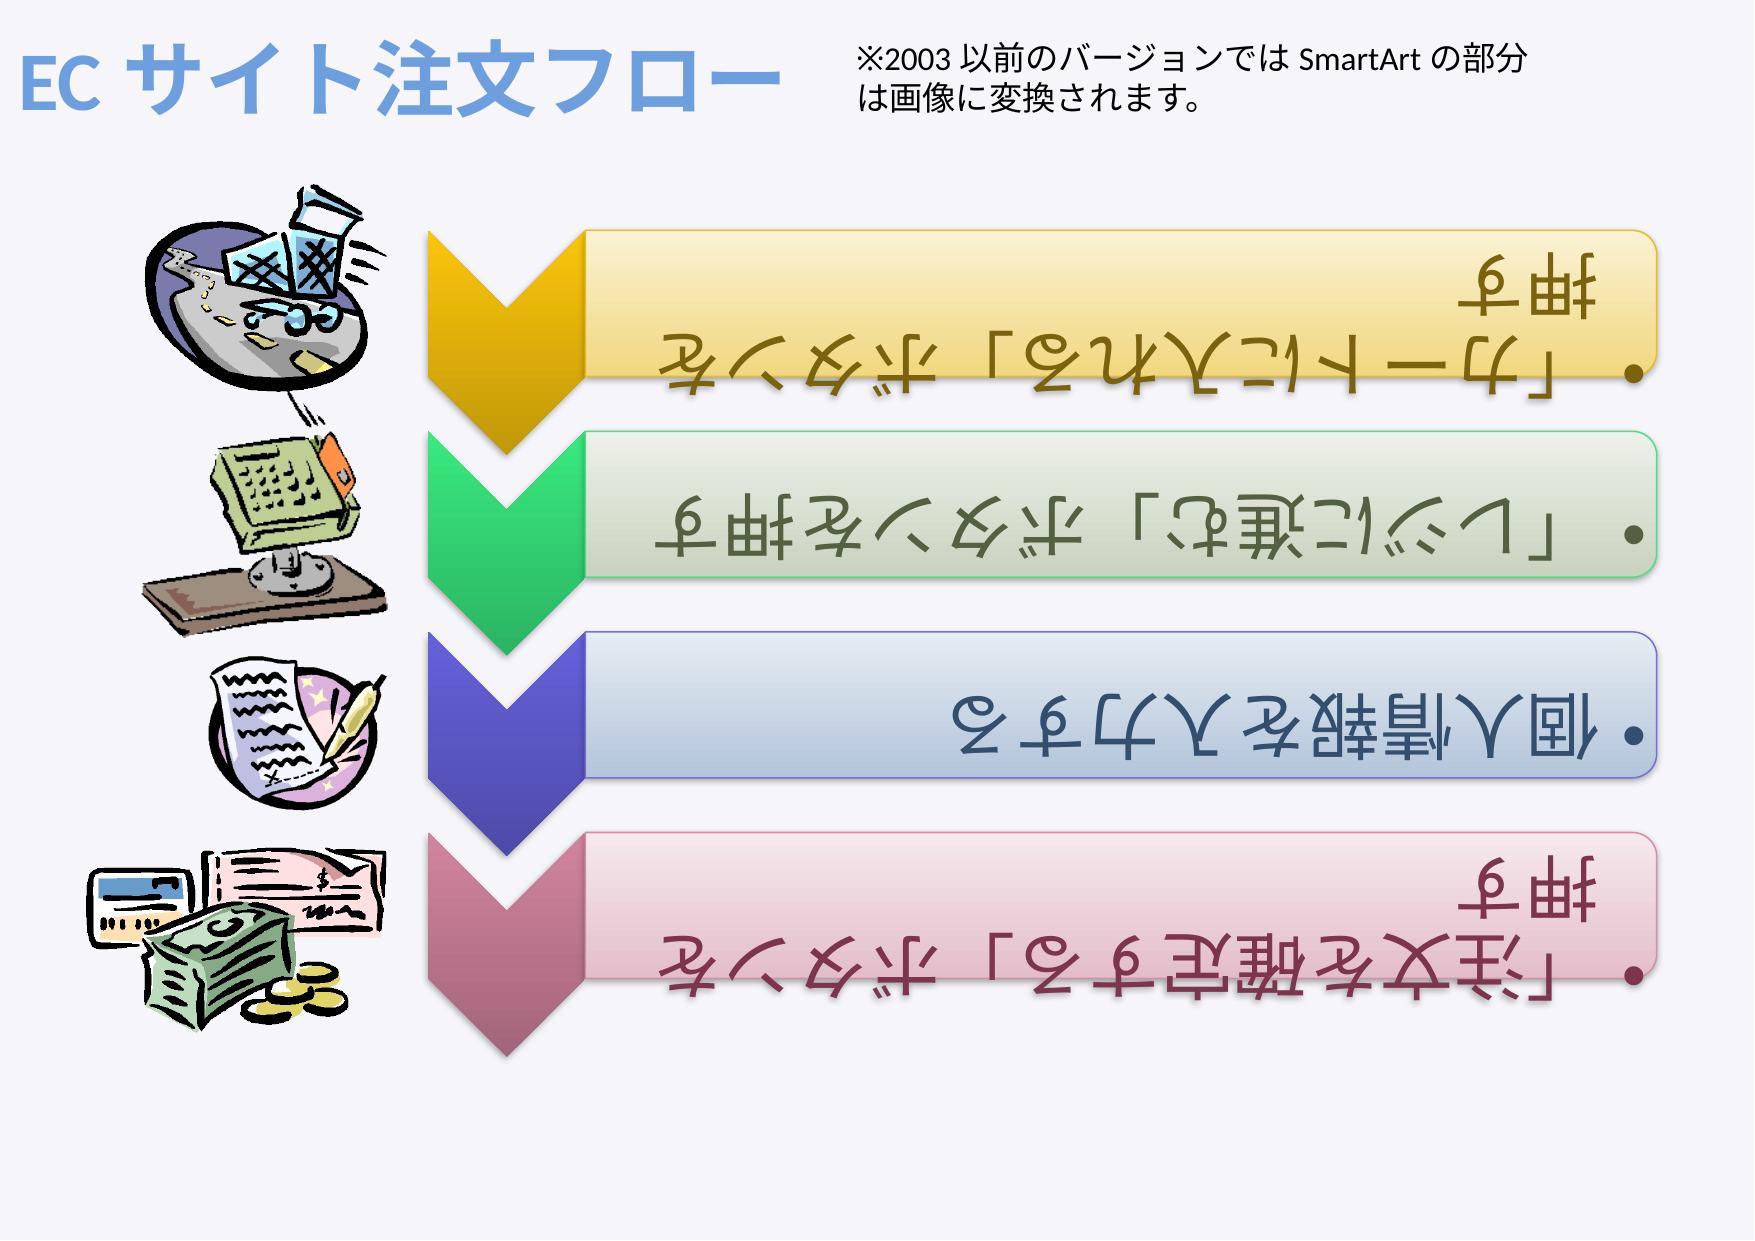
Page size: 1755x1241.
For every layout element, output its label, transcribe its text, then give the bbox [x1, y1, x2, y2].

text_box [427, 230, 1657, 1058]
text_box ECサイト注文フロー [3, 19, 803, 135]
picture [208, 655, 388, 812]
text_box ※2003以前のバージョンではSmartArtの部分は画像に変換されます。 [841, 29, 1563, 177]
picture [85, 844, 388, 1035]
picture [139, 182, 388, 638]
